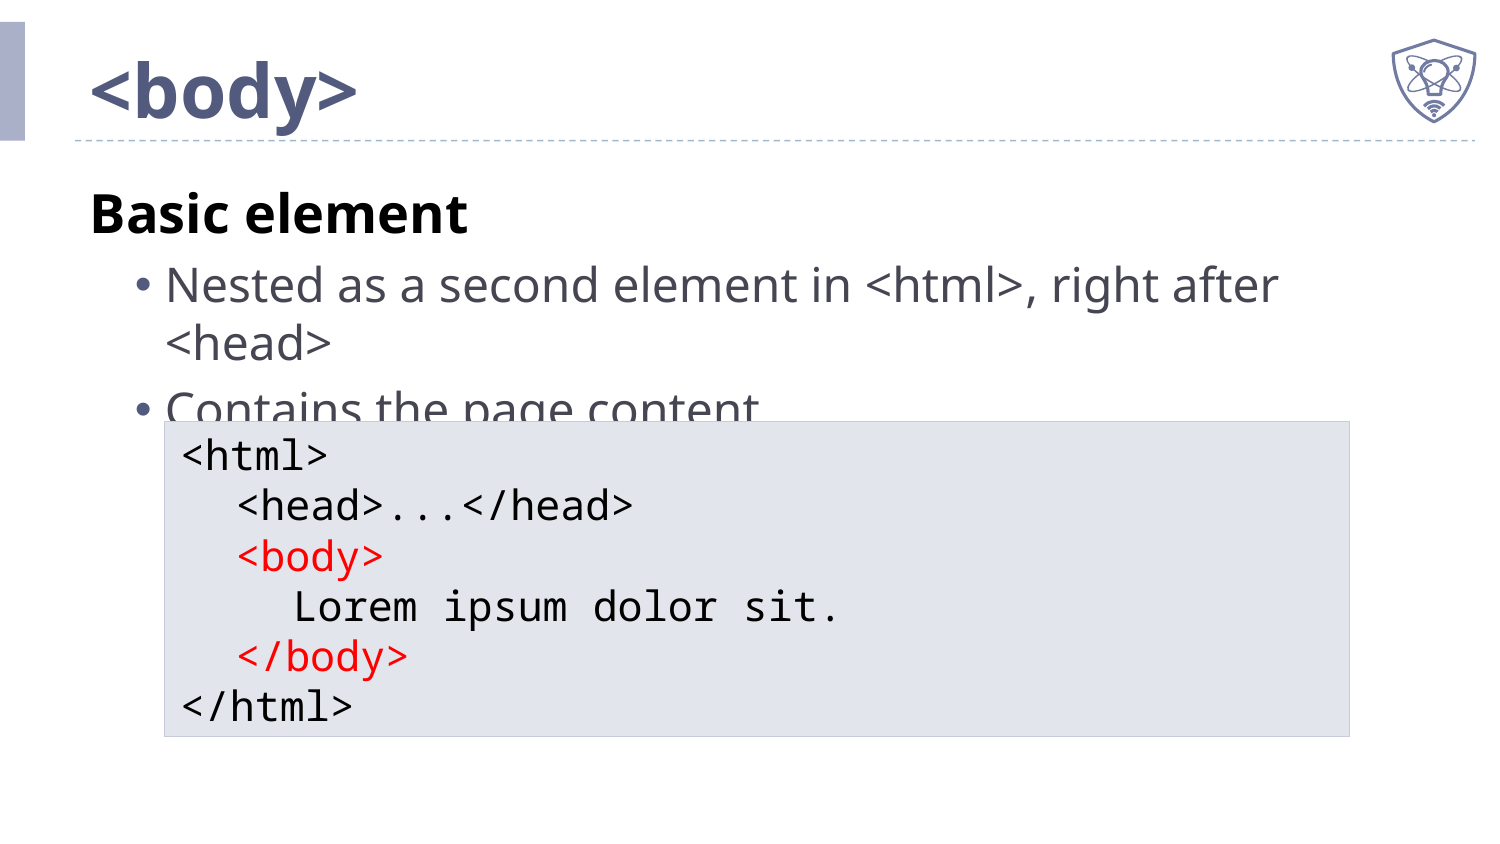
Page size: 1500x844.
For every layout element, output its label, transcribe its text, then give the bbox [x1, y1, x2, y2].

list Basic element Nested as a second element in <html>, right after <head> Contains the page content [75, 171, 1475, 835]
title <body> [75, 18, 1475, 141]
text_box <html> <head>...</head> <body> Lorem ipsum dolor sit. </body> </html> [164, 421, 1350, 737]
